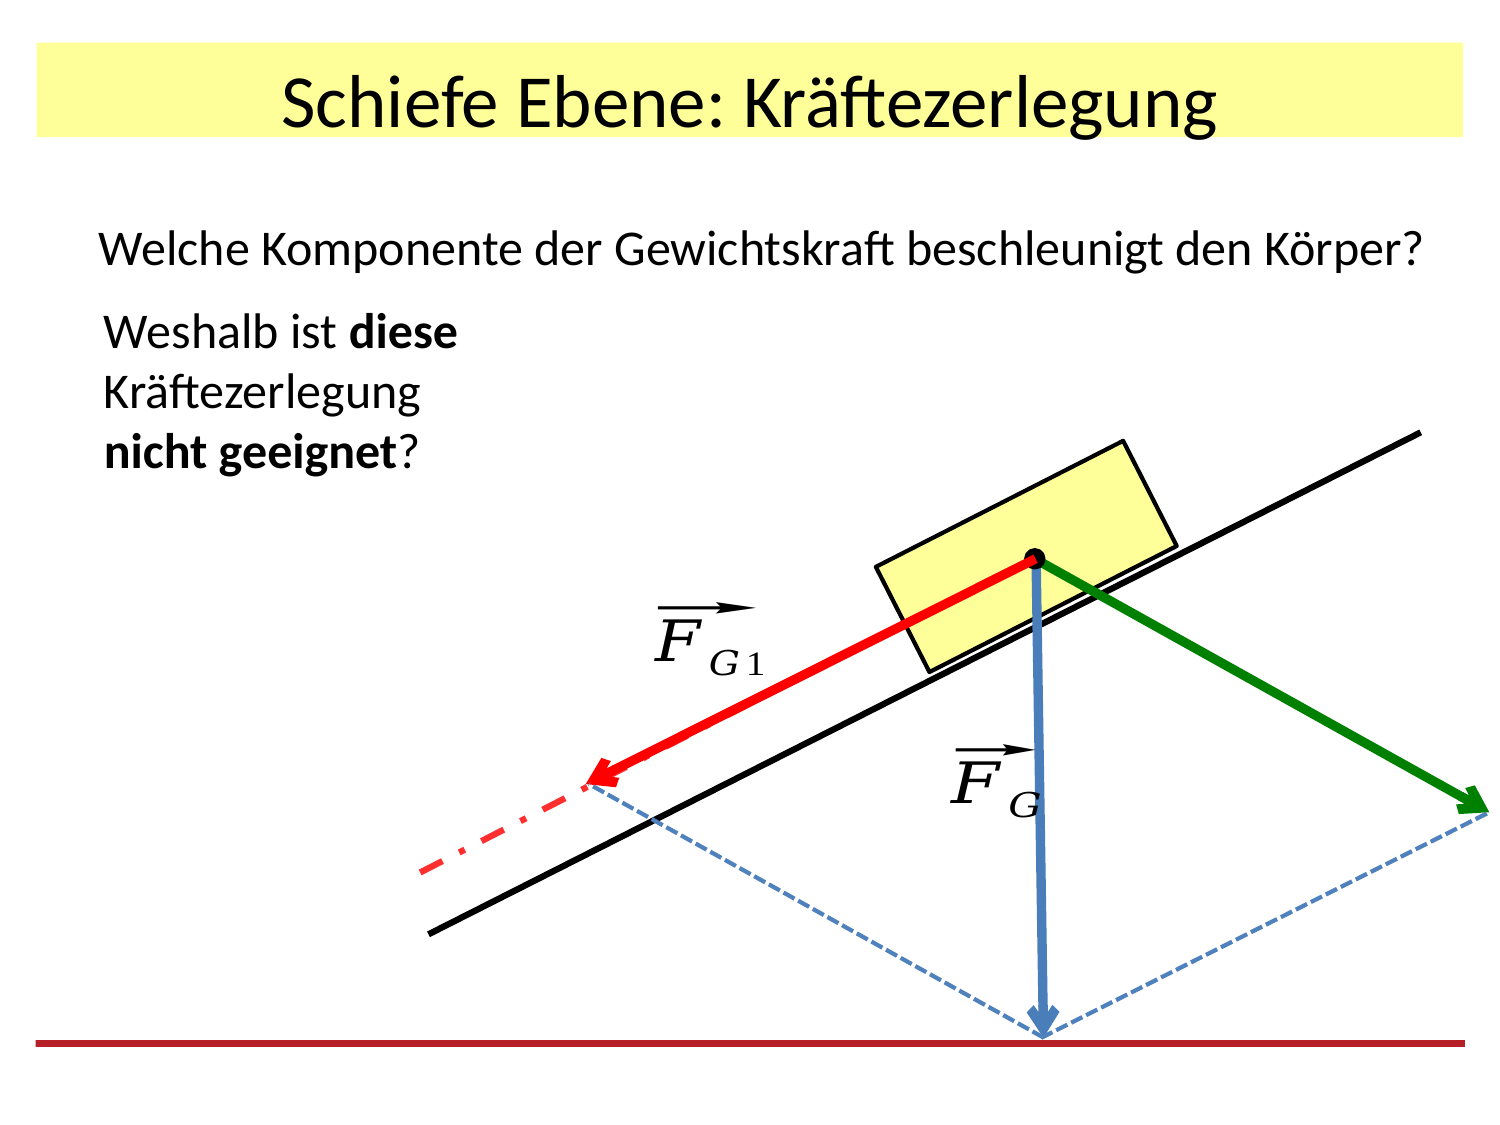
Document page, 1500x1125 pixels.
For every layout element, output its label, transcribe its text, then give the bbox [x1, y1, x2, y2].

text_box Weshalb ist diese Kräftezerlegung nicht geeignet? [89, 291, 474, 487]
title Schiefe Ebene: Kräftezerlegung [75, 45, 1425, 233]
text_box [588, 783, 1044, 1038]
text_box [419, 432, 1490, 1039]
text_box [1048, 811, 1490, 1039]
text_box Welche Komponente der Gewichtskraft beschleunigt den Körper? [83, 208, 1441, 283]
